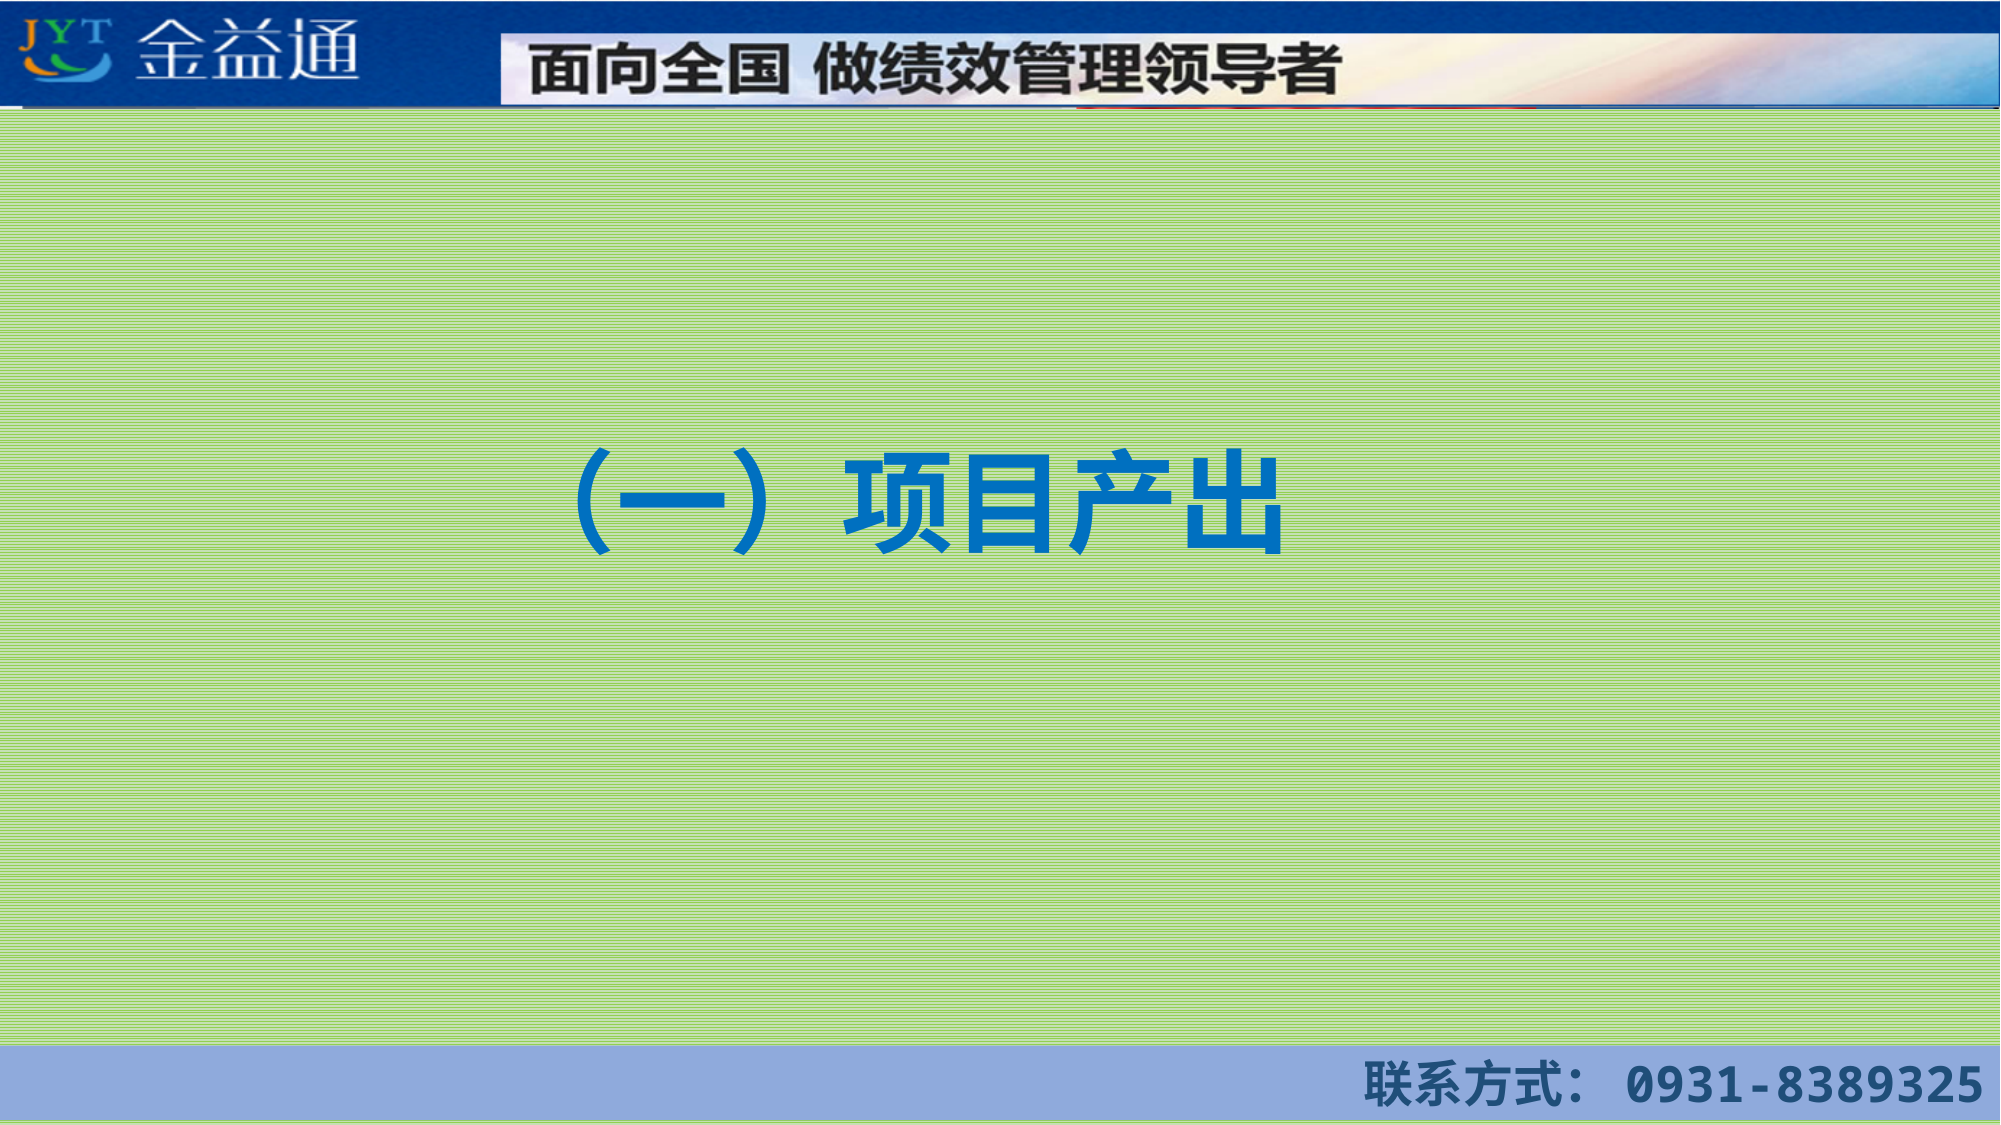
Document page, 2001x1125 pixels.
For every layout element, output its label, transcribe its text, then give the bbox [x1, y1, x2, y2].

text_box （一）项目产出 [489, 424, 1307, 575]
text_box 联系方式：0931-8389325 [0, 1045, 2000, 1121]
picture [0, 0, 2000, 110]
